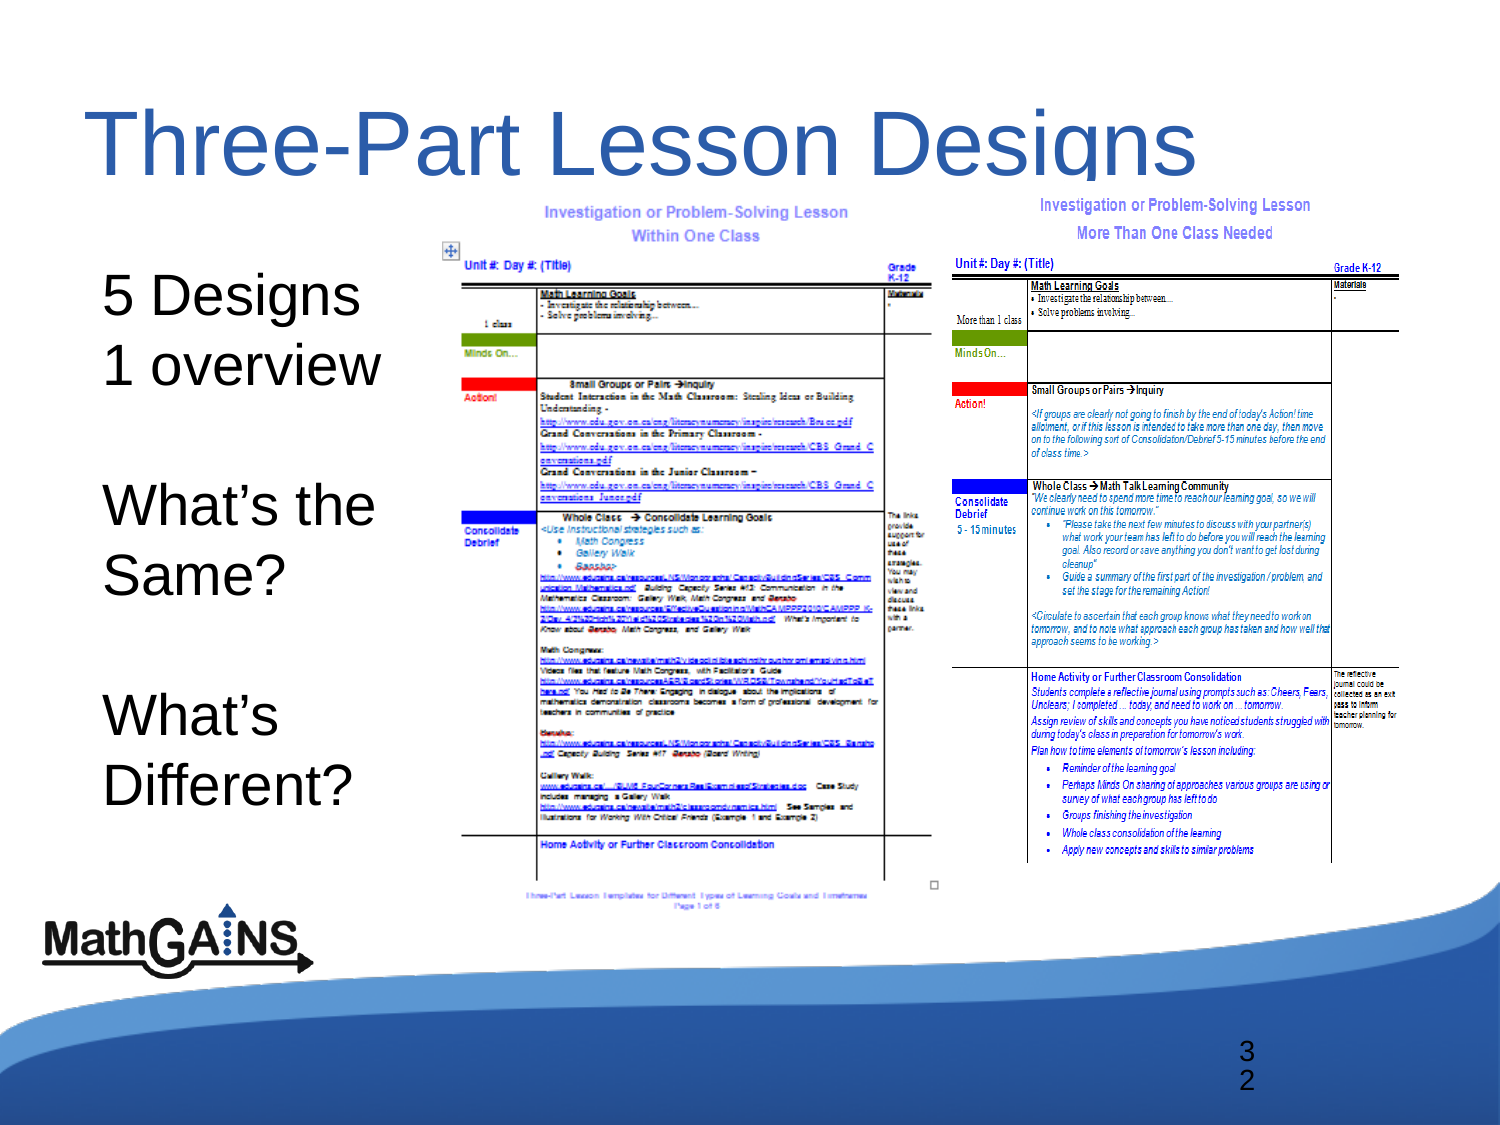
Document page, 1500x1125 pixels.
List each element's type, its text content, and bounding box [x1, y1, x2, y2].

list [442, 181, 951, 912]
text_box 5 Designs 1 overview What’s the Same? What’s Different? [87, 249, 413, 825]
picture [949, 181, 1401, 863]
slide_number 32 [1223, 1023, 1277, 1075]
picture [0, 878, 1500, 1125]
title Three-Part Lesson Designs [74, 14, 1426, 263]
